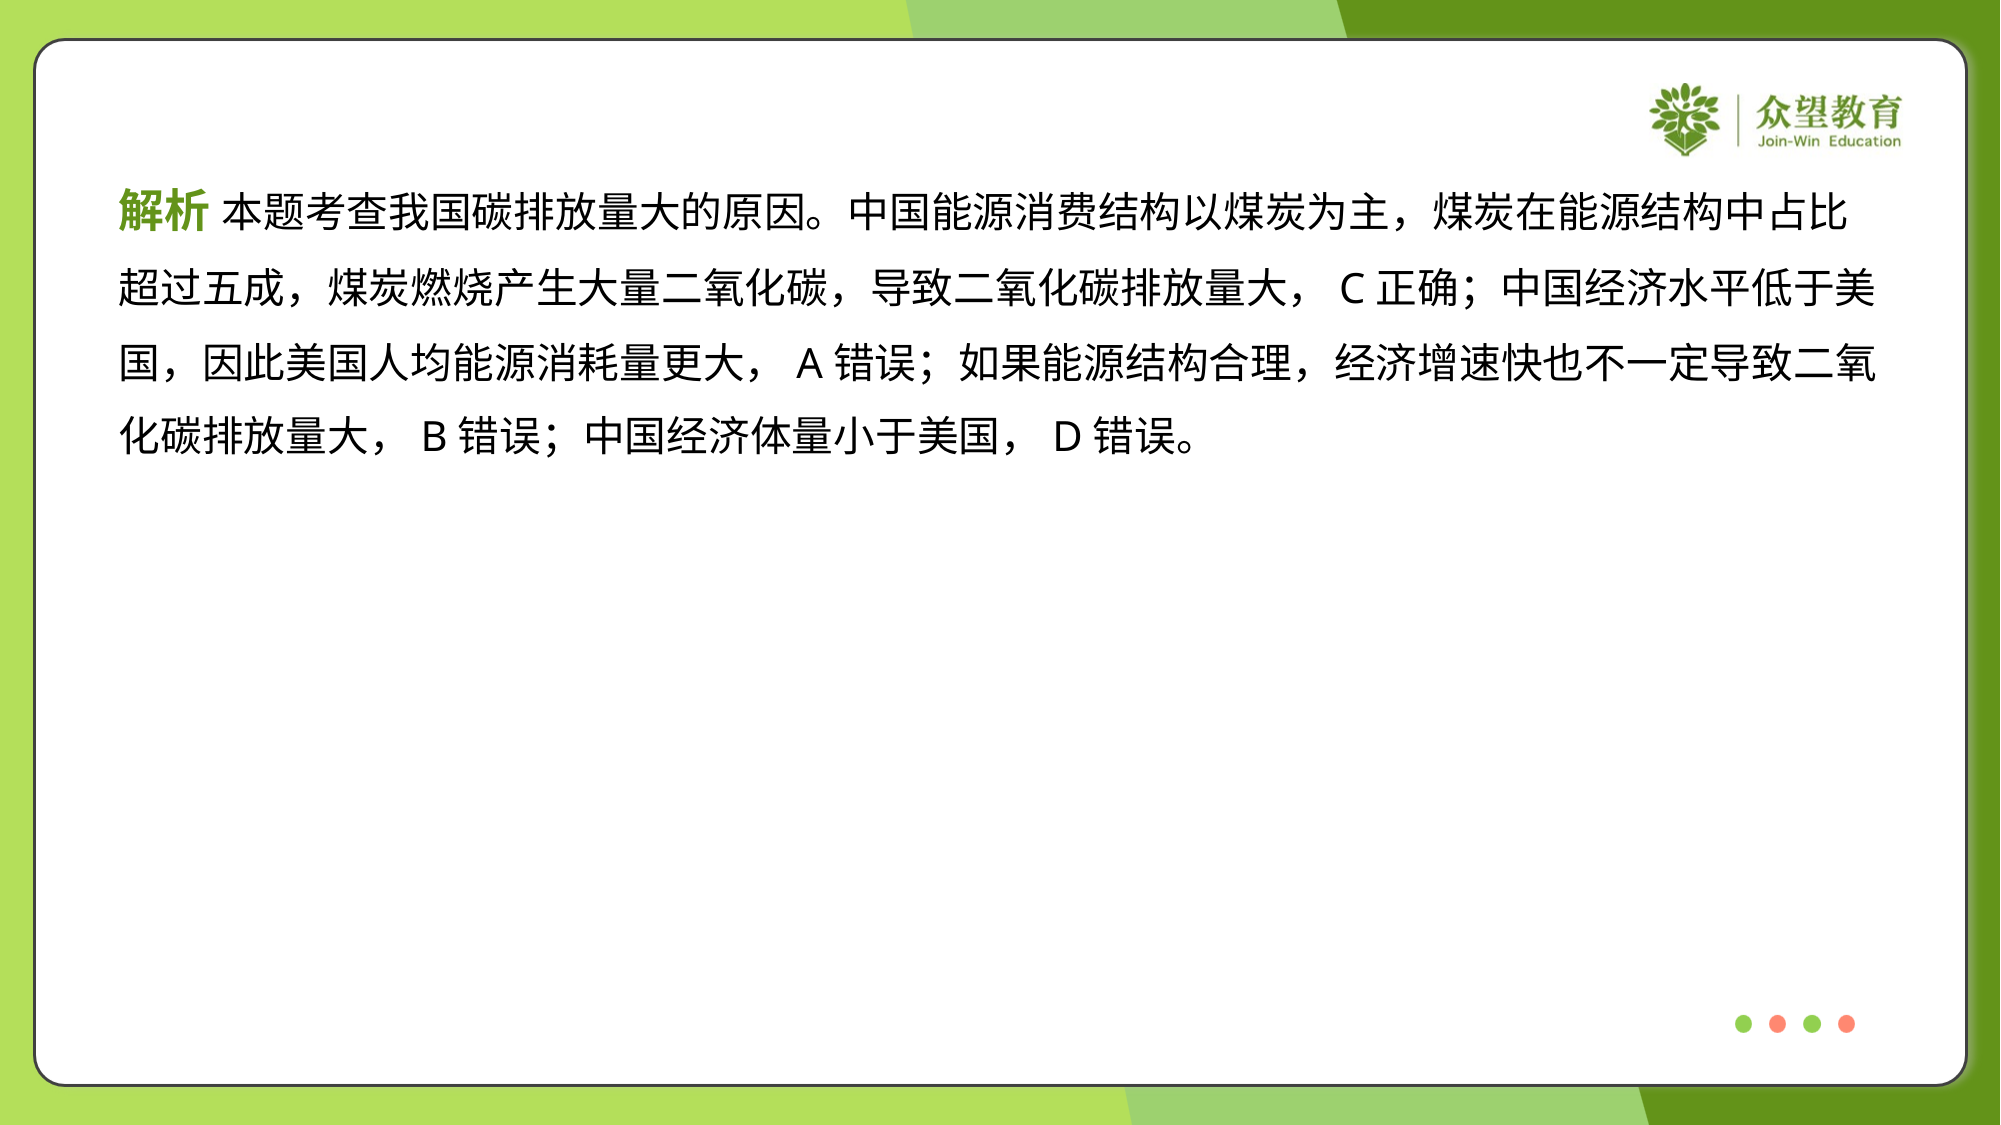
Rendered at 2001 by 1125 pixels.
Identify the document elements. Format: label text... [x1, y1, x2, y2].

text_box 解析 本题考查我国碳排放量大的原因。中国能源消费结构以煤炭为主，煤炭在能源结构中占比 超过五成，煤炭燃烧产生大量二氧化碳，导致二氧化碳排放量大，C正确；中国经济水平低于美 国，因此美国人均能源消耗量更大，A错误；如果能源结构合理，经济增速快也不一定导致二氧 化碳排放量大，B错误；中国经济体量小于美国，D错误。 [118, 159, 1883, 452]
picture [0, 0, 2000, 1125]
